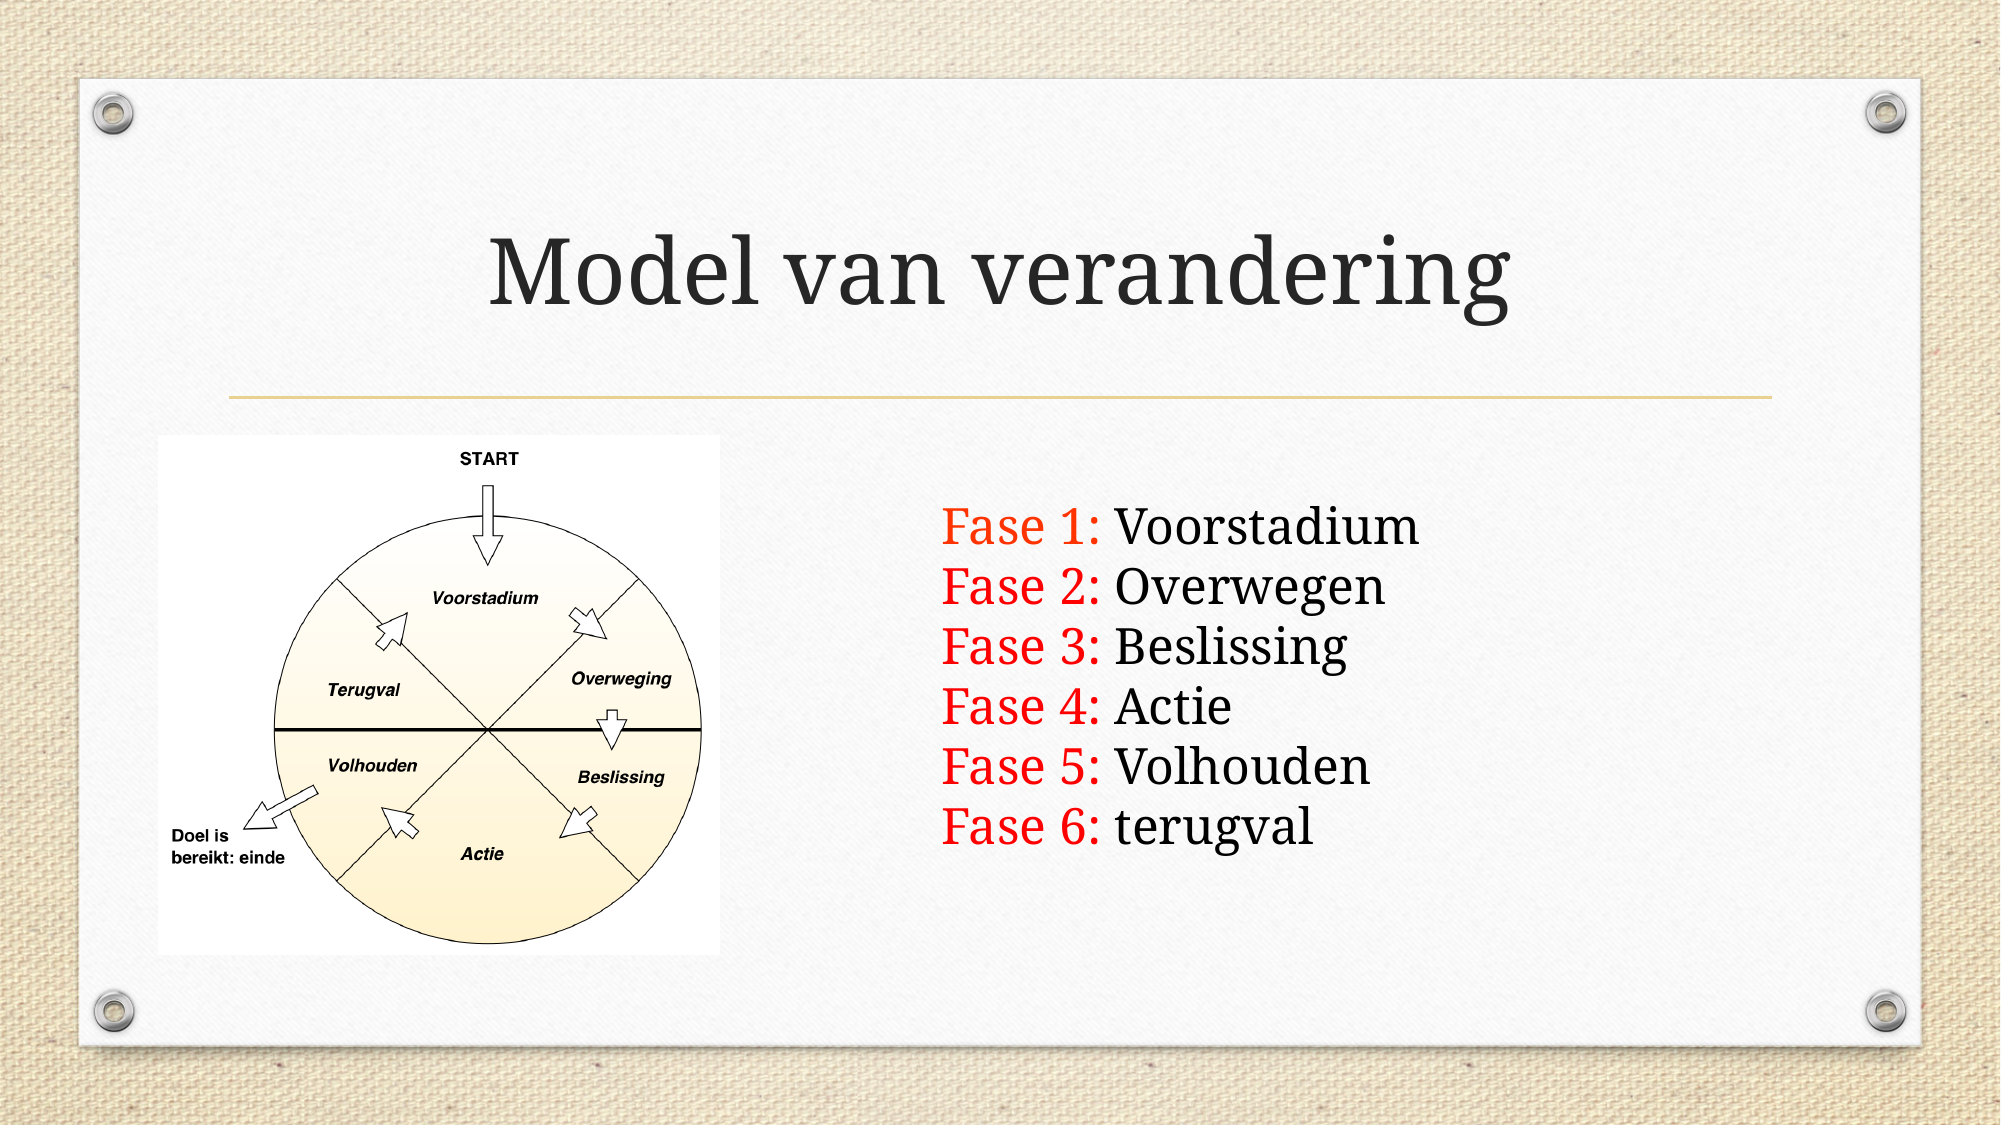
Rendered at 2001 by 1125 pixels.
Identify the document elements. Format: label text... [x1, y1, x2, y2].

picture [0, 0, 2001, 1125]
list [158, 435, 721, 955]
title Model van verandering [212, 161, 1788, 375]
text_box Fase 1: Voorstadium Fase 2: Overwegen Fase 3: Beslissing Fase 4: Actie Fase 5: Volhouden Fase 6: terugval [926, 487, 1712, 862]
